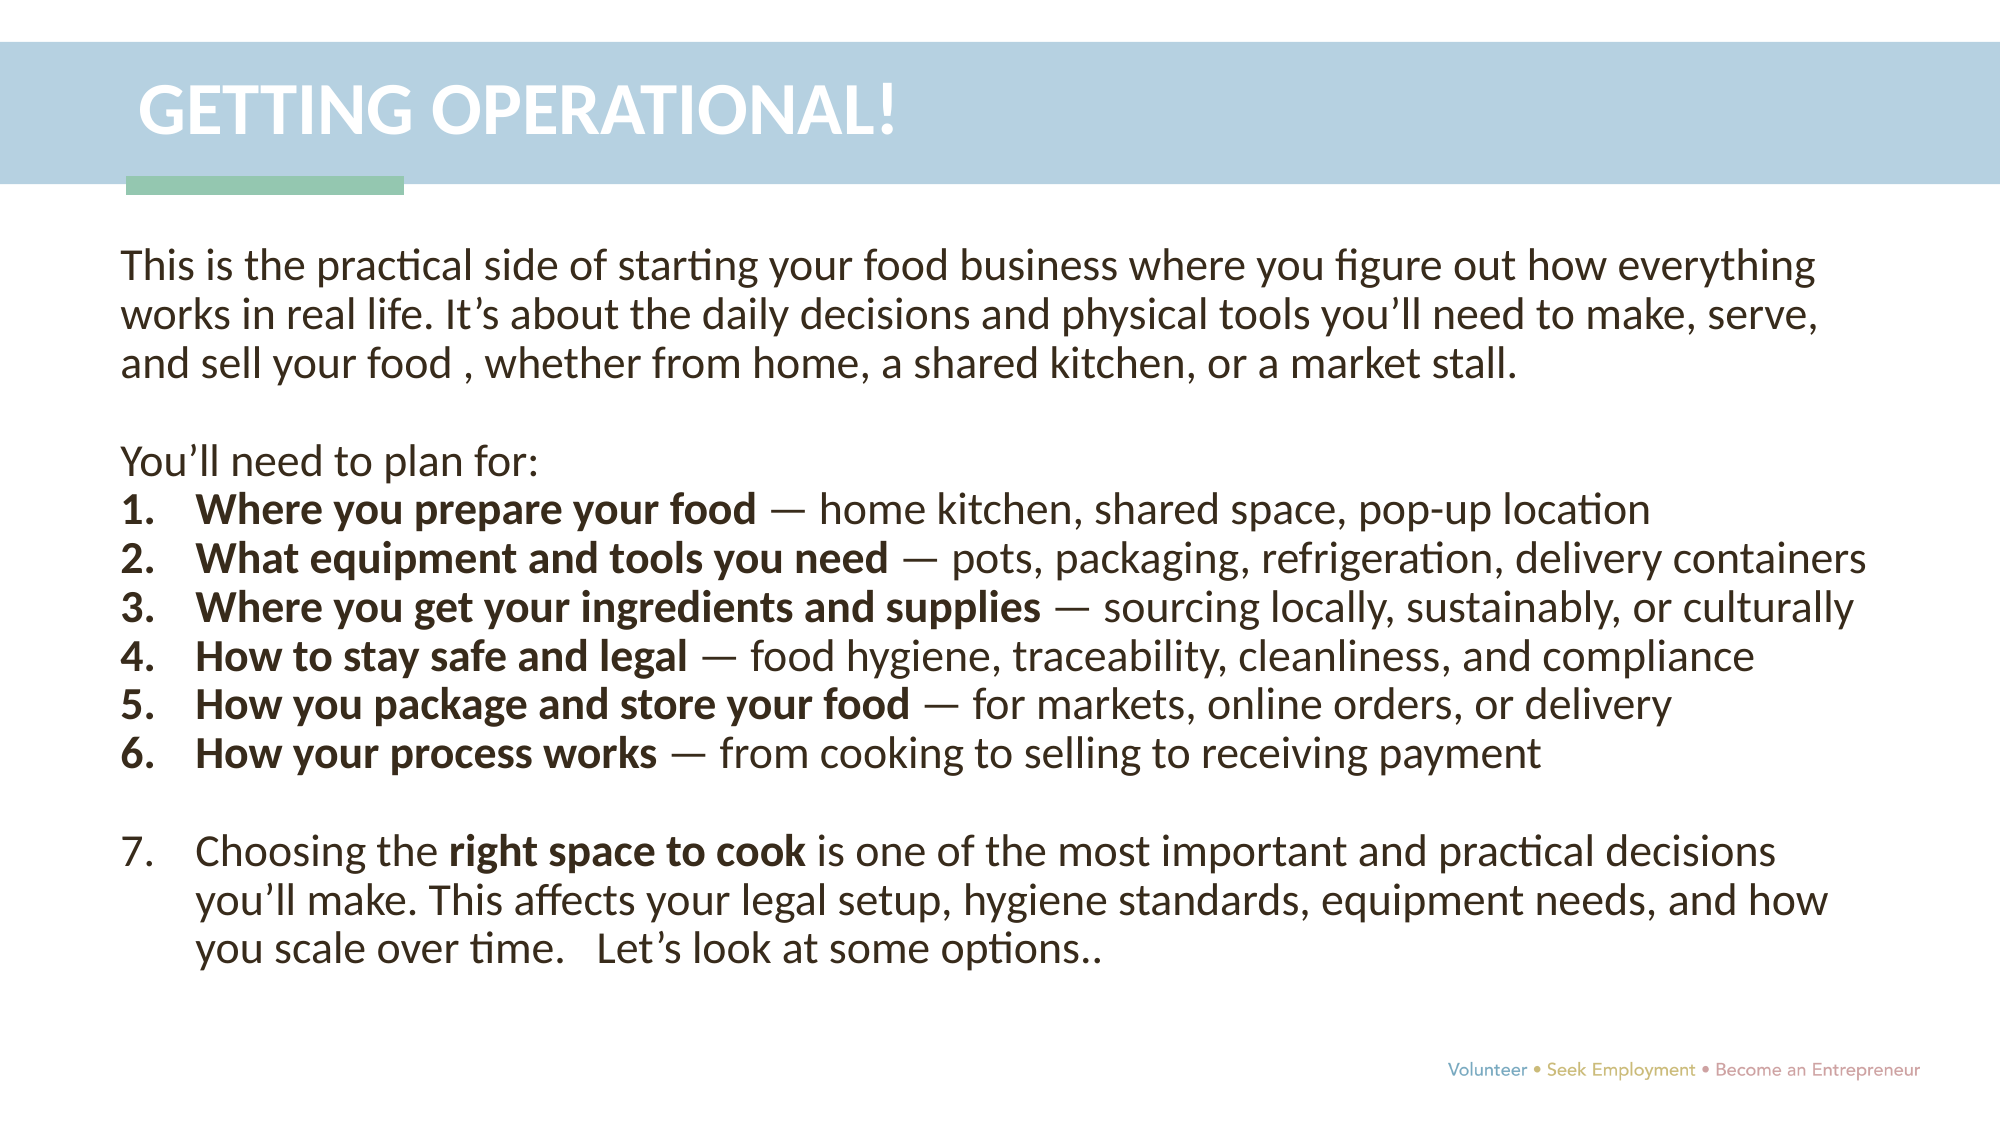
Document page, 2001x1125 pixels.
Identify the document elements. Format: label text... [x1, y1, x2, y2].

list This is the practical side of starting your food business where you figure out how everything works in real life. It’s about the daily decisions and physical tools you’ll need to make, serve, and sell your food , whether from home, a shared kitchen, or a market stall. You’ll need to plan for: Where you prepare your food — home kitchen, shared space, pop-up location What equipment and tools you need — pots, packaging, refrigeration, delivery containers Where you get your ingredients and supplies — sourcing locally, sustainably, or culturally How to stay safe and legal — food hygiene, traceability, cleanliness, and compliance How you package and store your food — for markets, online orders, or delivery How your process works — from cooking to selling to receiving payment Choosing the right space to cook is one of the most important and practical decisions you’ll make. This affects your legal setup, hygiene standards, equipment needs, and how you scale over time. Let’s look at some options.. [105, 233, 1895, 1001]
picture [1418, 1046, 1971, 1103]
list GETTING OPERATIONAL! [123, 51, 1913, 170]
